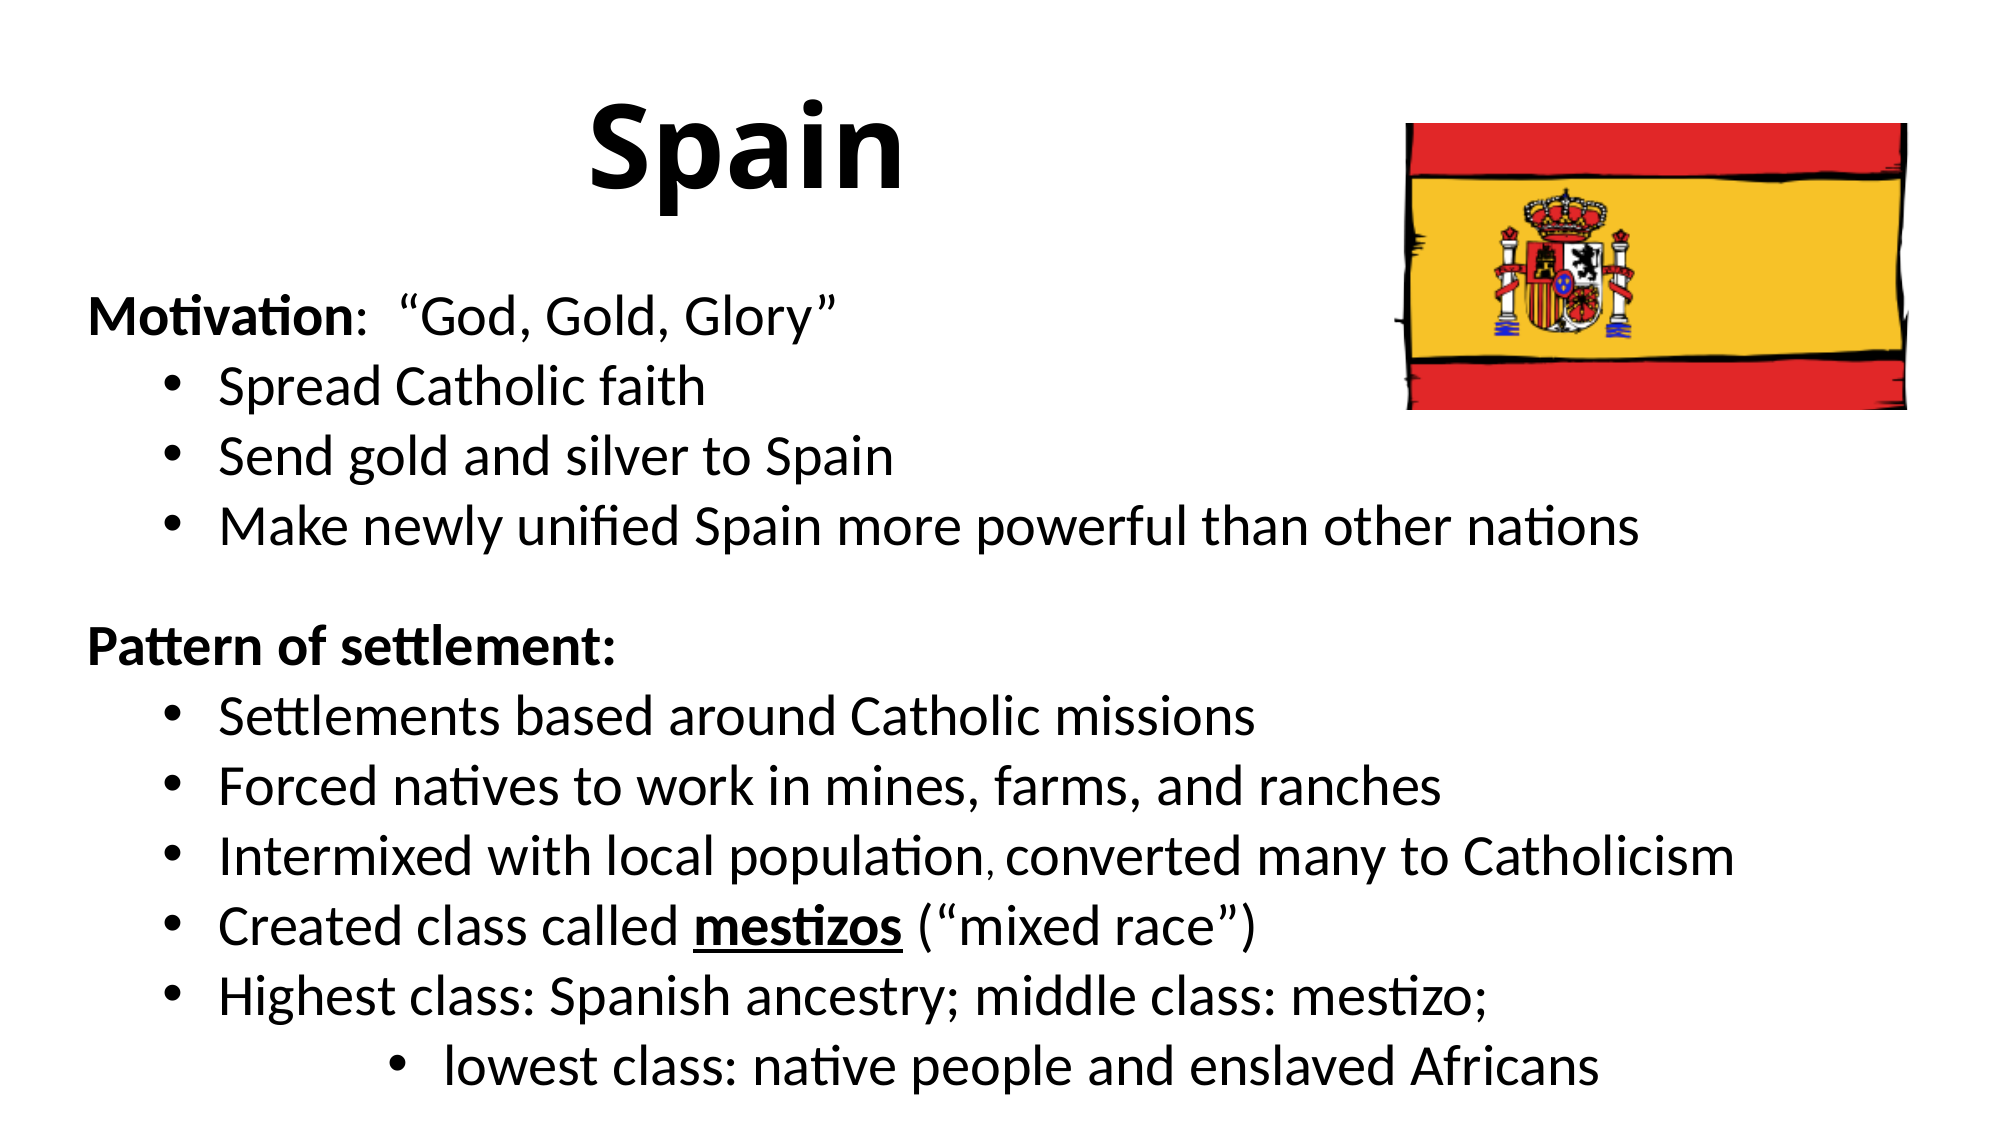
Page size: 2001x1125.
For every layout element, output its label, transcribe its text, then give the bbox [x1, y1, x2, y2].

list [1394, 122, 1911, 409]
title Spain [572, 80, 1233, 223]
text_box Motivation: “God, Gold, Glory” Spread Catholic faith Send gold and silver to Spain Make newly unified Spain more powerful than other nations Pattern of settlement: Settlements based around Catholic missions Forced natives to work in mines, farms, and ranches Intermixed with local population, converted many to Catholicism Created class called mestizos (“mixed race”) Highest class: Spanish ancestry; middle class: mestizo; lowest class: native people and enslaved Africans [72, 269, 1845, 1105]
